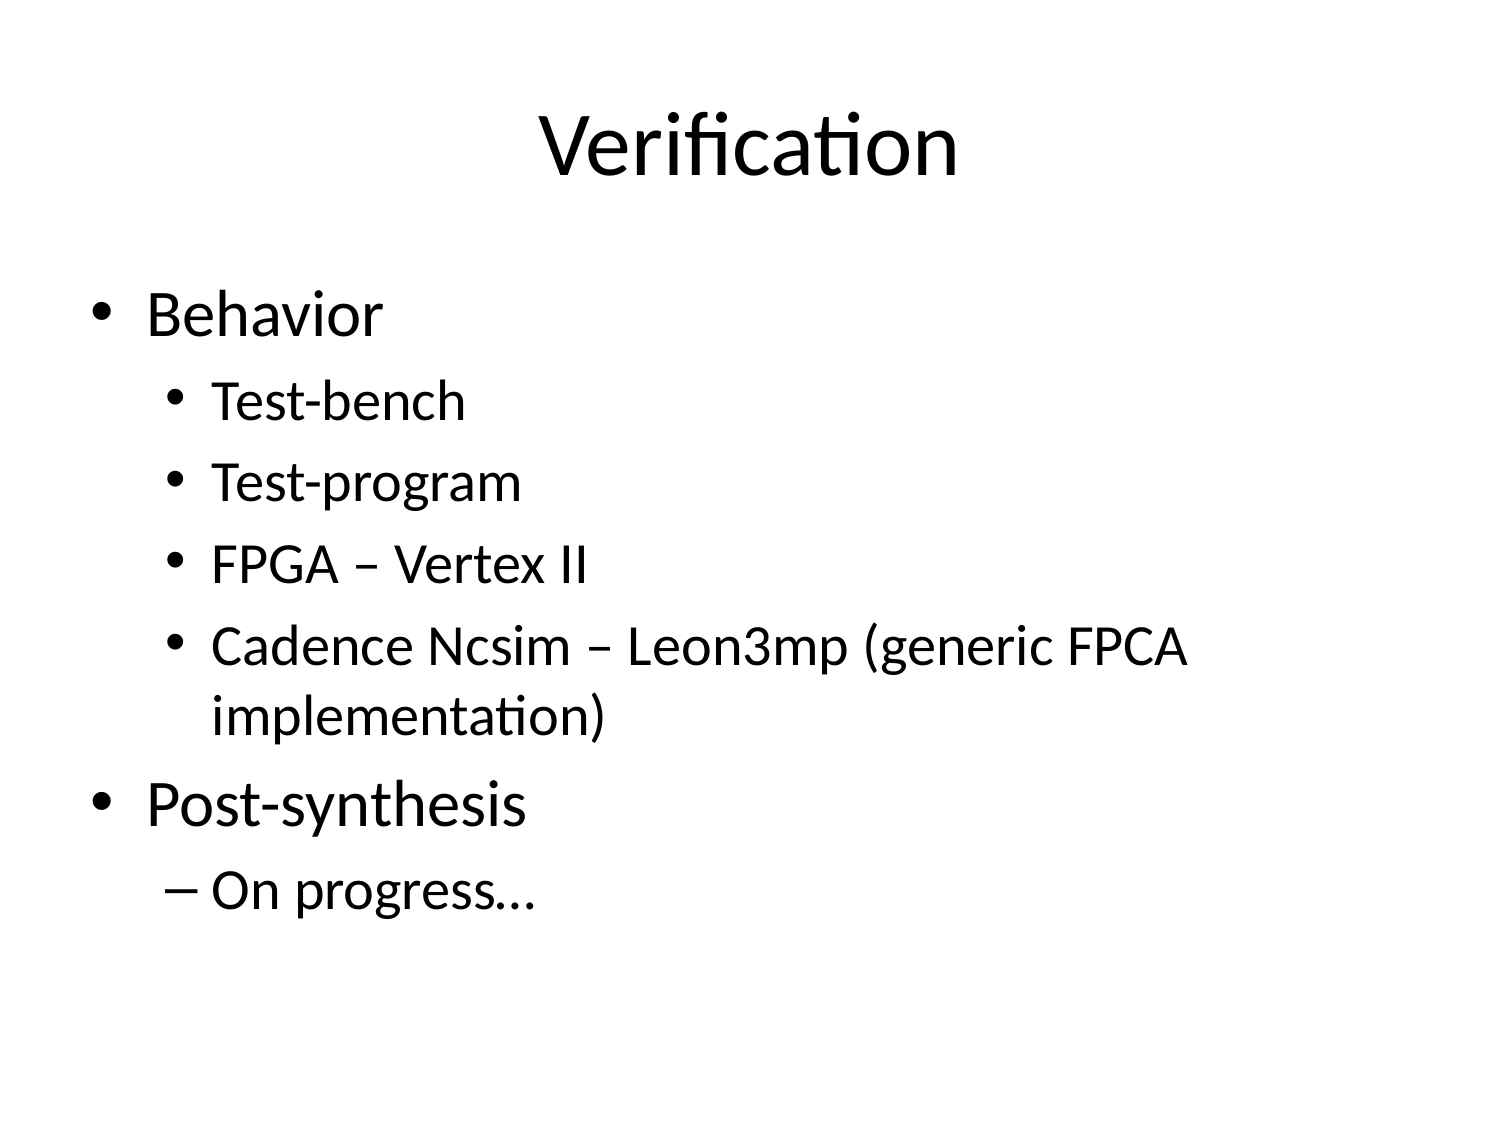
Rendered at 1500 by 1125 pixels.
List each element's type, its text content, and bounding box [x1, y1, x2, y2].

list Behavior Test-bench Test-program FPGA – Vertex II Cadence Ncsim – Leon3mp (generic FPCA implementation) Post-synthesis On progress… [75, 262, 1425, 1005]
title Verification [75, 45, 1425, 233]
